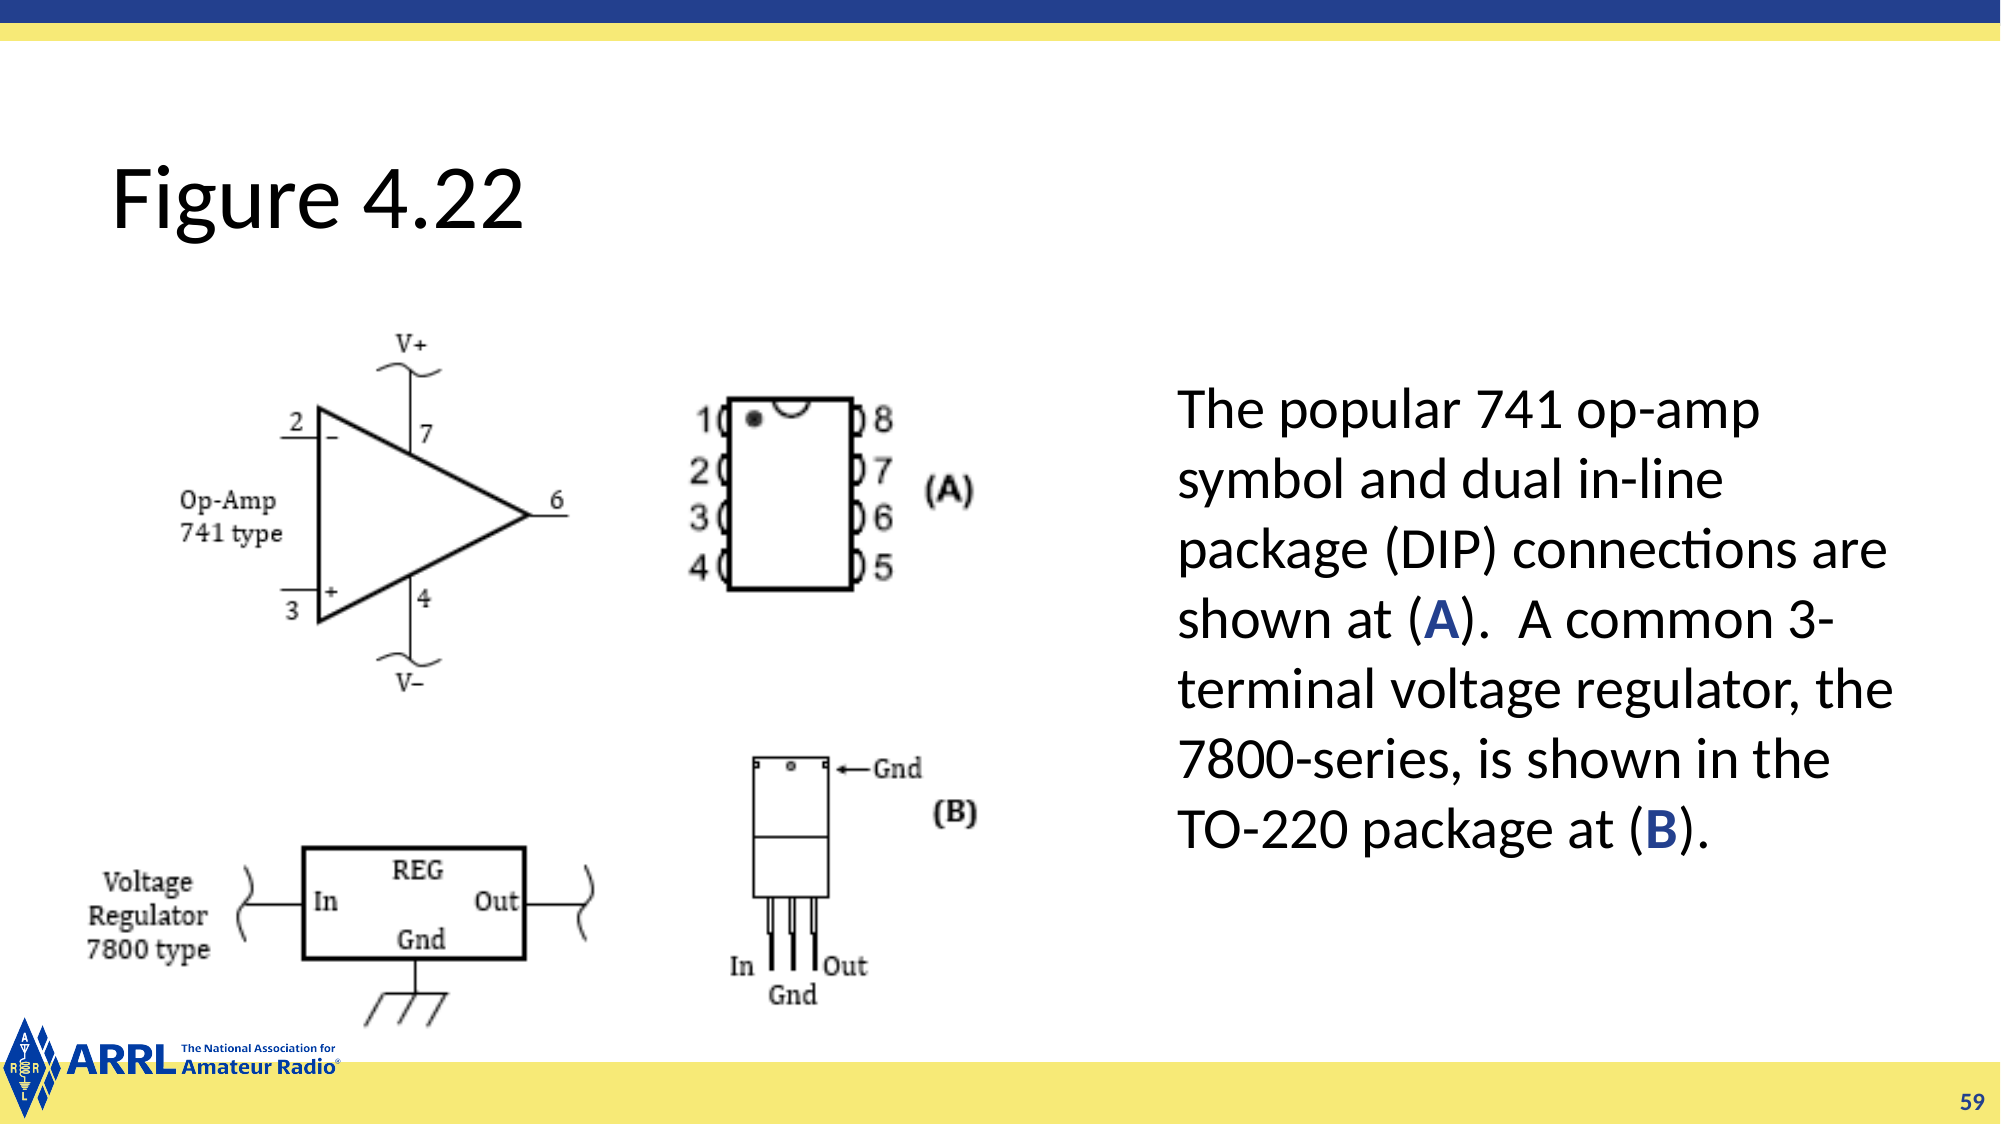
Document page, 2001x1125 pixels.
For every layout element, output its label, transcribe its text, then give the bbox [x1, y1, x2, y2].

picture [157, 312, 605, 725]
title Figure 4.22 [96, 142, 1350, 356]
picture [665, 373, 996, 609]
picture [1, 721, 1011, 1121]
text_box The popular 741 op-amp symbol and dual in-line package (DIP) connections are shown at (A). A common 3-terminal voltage regulator, the 7800-series, is shown in the TO-220 package at (B). [1162, 362, 1911, 868]
